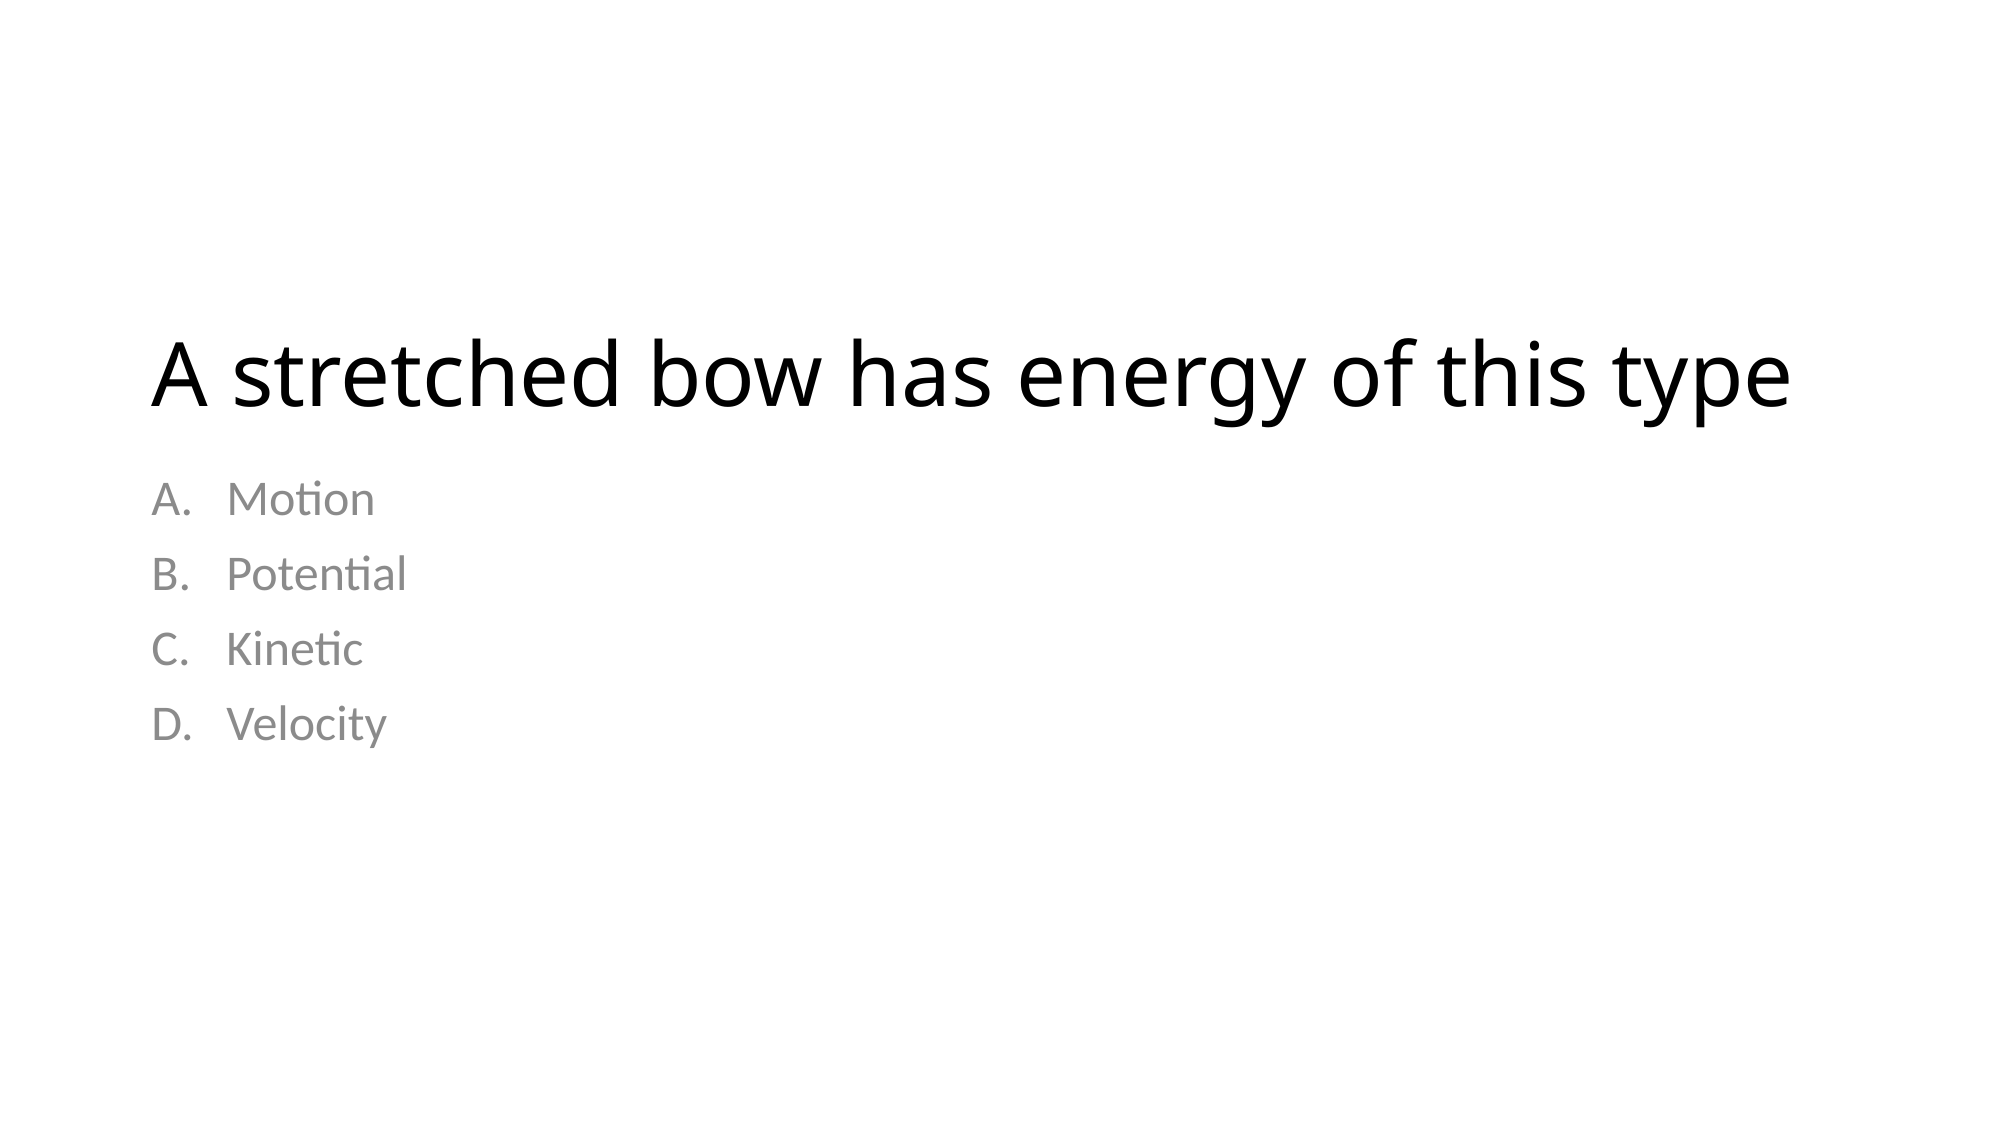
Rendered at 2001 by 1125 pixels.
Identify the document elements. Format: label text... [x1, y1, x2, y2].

list Motion Potential Kinetic Velocity [136, 464, 1862, 999]
title A stretched bow has energy of this type [136, 280, 1862, 434]
